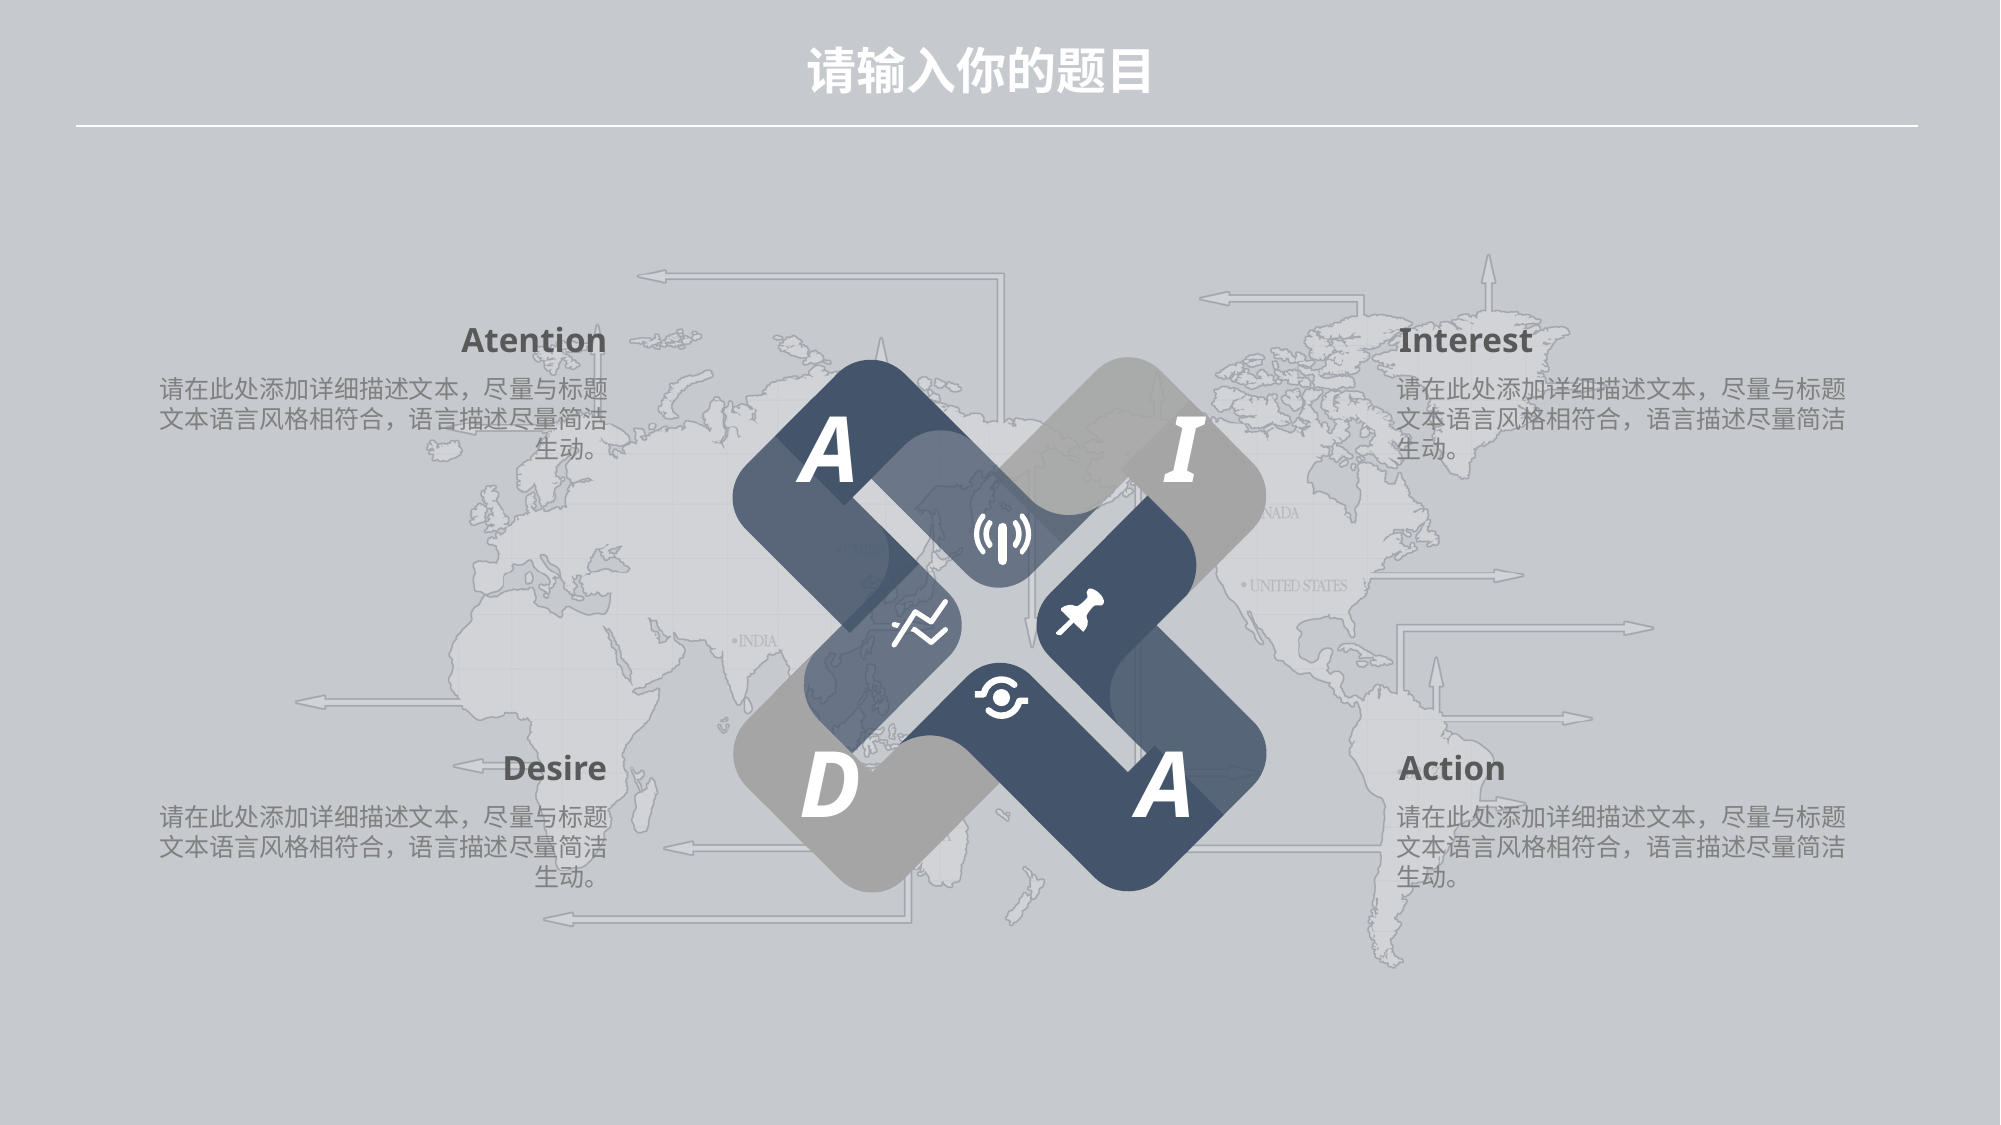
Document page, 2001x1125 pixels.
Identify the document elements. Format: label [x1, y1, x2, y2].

text_box [136, 318, 623, 465]
text_box [707, 331, 1293, 919]
text_box [136, 745, 623, 893]
text_box [1384, 318, 1870, 465]
text_box [1384, 745, 1870, 893]
